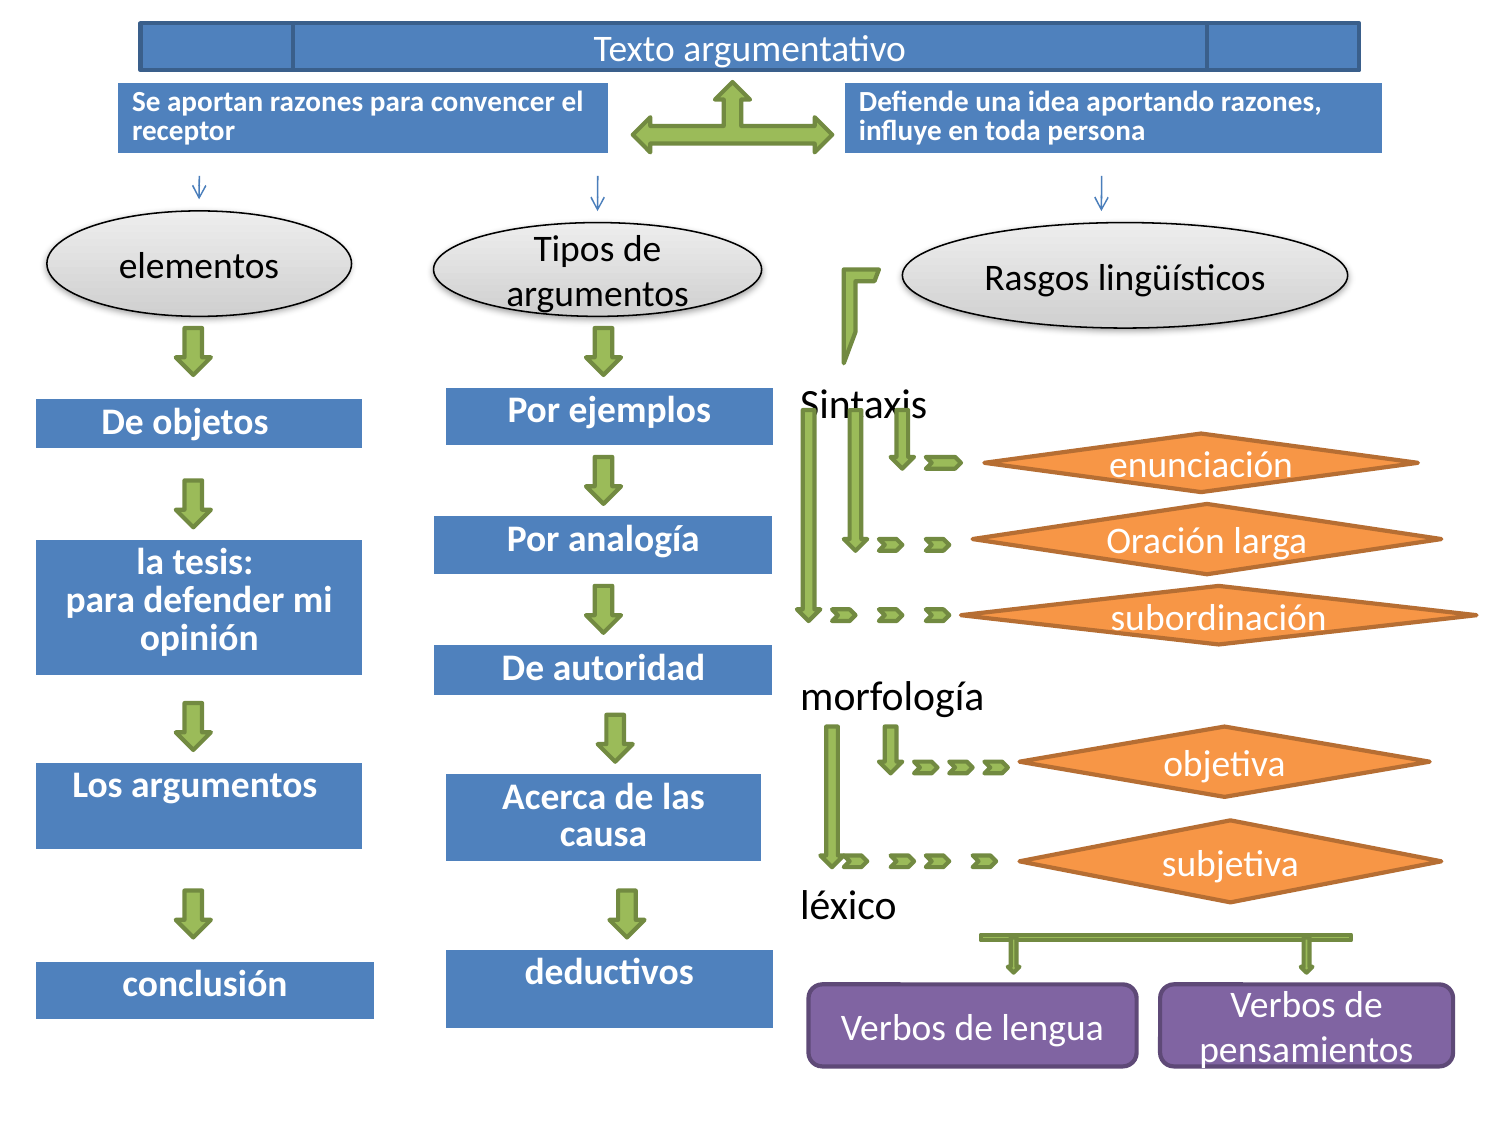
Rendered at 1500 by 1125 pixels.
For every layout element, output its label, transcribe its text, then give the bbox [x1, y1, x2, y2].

text_box [1298, 935, 1315, 975]
table_header deductivos [446, 950, 773, 1028]
text_box Rasgos lingüísticos [901, 221, 1349, 329]
text_box [584, 454, 624, 506]
table_header Por analogía [434, 516, 772, 574]
text_box [947, 759, 975, 776]
text_box Verbos de pensamientos [1157, 982, 1456, 1069]
text_box [630, 79, 835, 155]
text_box [923, 454, 964, 471]
text_box [173, 478, 213, 530]
text_box [912, 759, 940, 776]
table_header la tesis: para defender mi opinión [36, 540, 362, 675]
text_box Texto argumentativo [138, 21, 1361, 72]
text_box Tipos de argumentos [432, 221, 763, 318]
text_box enunciación [982, 431, 1421, 495]
text_box [607, 888, 647, 940]
text_box [876, 724, 905, 776]
text_box [979, 933, 1353, 942]
text_box [584, 325, 624, 378]
table_header De autoridad [434, 645, 772, 695]
text_box [173, 888, 213, 940]
text_box [173, 700, 213, 753]
text_box [970, 853, 999, 870]
text_box [173, 325, 213, 378]
text_box [584, 583, 624, 635]
text_box [923, 536, 952, 553]
text_box [923, 853, 952, 870]
text_box [841, 408, 870, 553]
text_box [888, 853, 917, 870]
text_box [841, 853, 870, 870]
text_box [794, 407, 823, 624]
table_header Los argumentos [36, 763, 362, 849]
table_header Se aportan razones para convencer el receptor [118, 83, 608, 153]
text_box [876, 607, 905, 624]
text_box subjetiva [1017, 818, 1444, 905]
table_header De objetos [36, 399, 362, 448]
text_box [1005, 935, 1022, 975]
text_box [595, 712, 635, 764]
text_box subordinación [958, 583, 1479, 647]
text_box [982, 759, 1010, 776]
table_header conclusión [36, 962, 374, 1019]
text_box [923, 607, 952, 624]
table_header Defiende una idea aportando razones, influye en toda persona [845, 83, 1382, 153]
table_header Acerca de las causa [446, 774, 761, 861]
text_box Oración larga [970, 501, 1444, 577]
text_box [830, 607, 858, 624]
text_box Verbos de lengua [806, 982, 1139, 1069]
text_box [888, 407, 916, 471]
text_box [841, 267, 881, 366]
text_box objetiva [1017, 724, 1432, 799]
title Sintaxis morfología léxico [785, 339, 1149, 1020]
table_header Por ejemplos [446, 388, 773, 445]
text_box [876, 536, 905, 553]
text_box [818, 724, 844, 870]
text_box elementos [46, 210, 353, 318]
